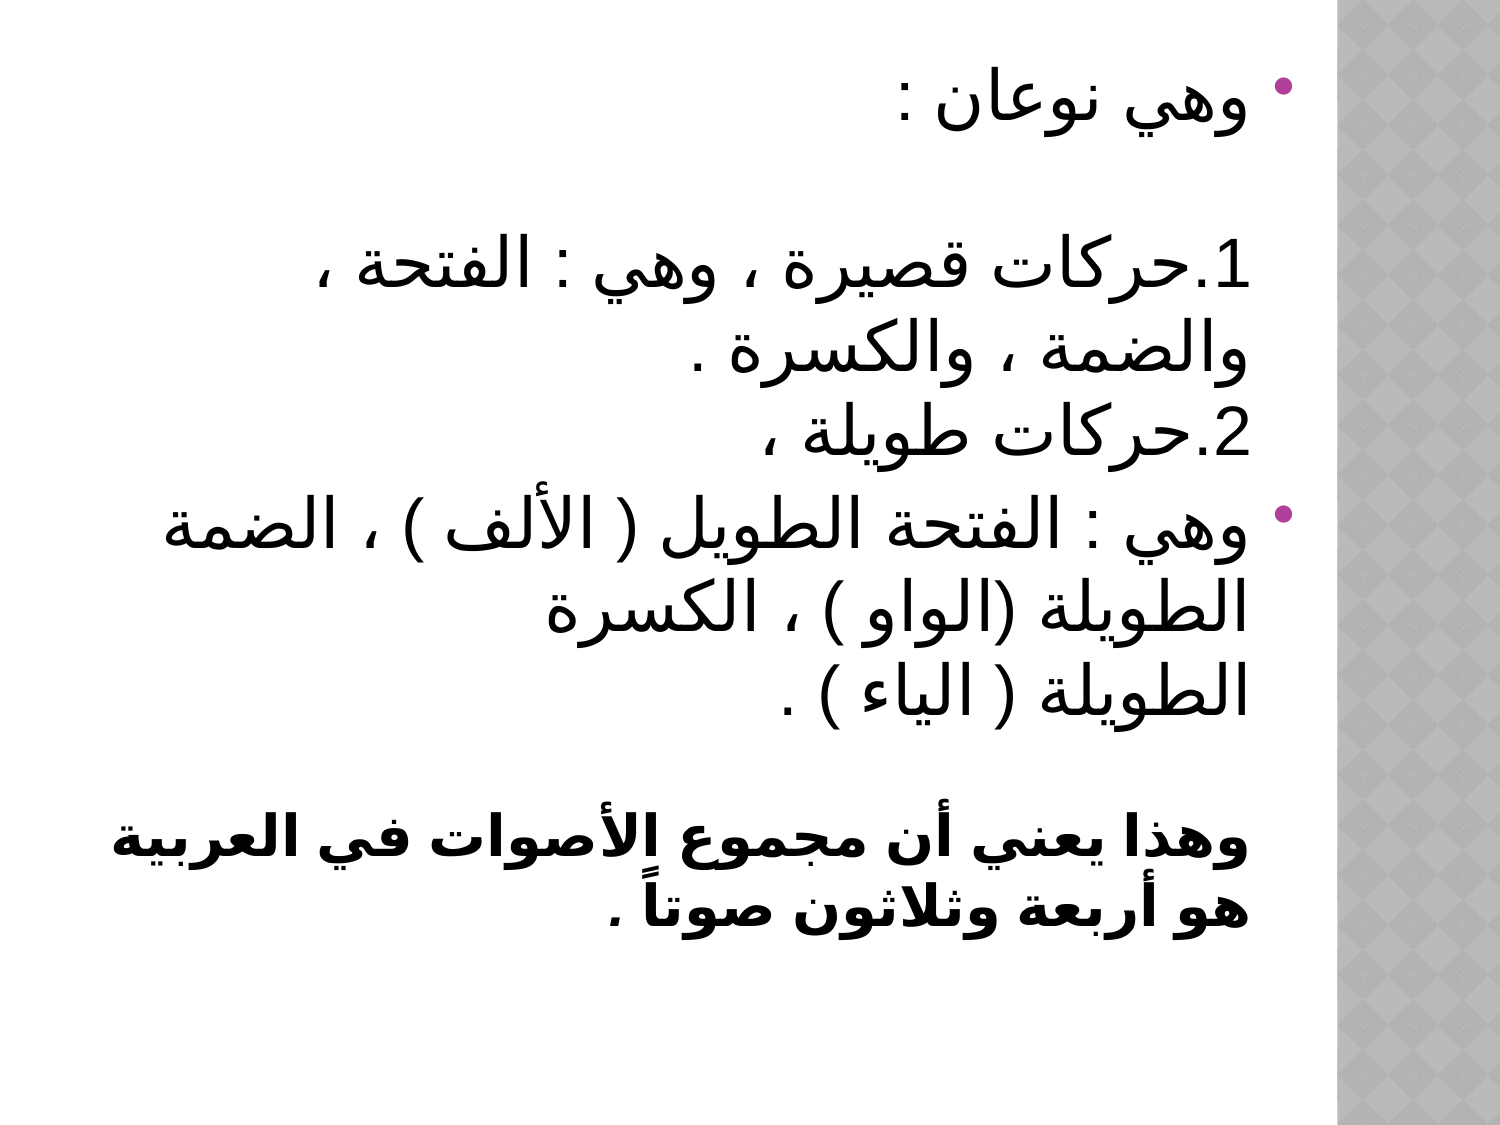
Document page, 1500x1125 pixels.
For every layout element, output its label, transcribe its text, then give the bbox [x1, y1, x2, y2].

list وهي نوعان : 1.حركات قصيرة ، وهي : الفتحة ، والضمة ، والكسرة . 2.حركات طويلة ، وهي : الفتحة الطويل ( الألف ) ، الضمة الطويلة (الواو ) ، الكسرة الطويلة ( الياء ) . وهذا يعني أن مجموع الأصوات في العربية هو أربعة وثلاثون صوتاً . [41, 42, 1306, 1094]
